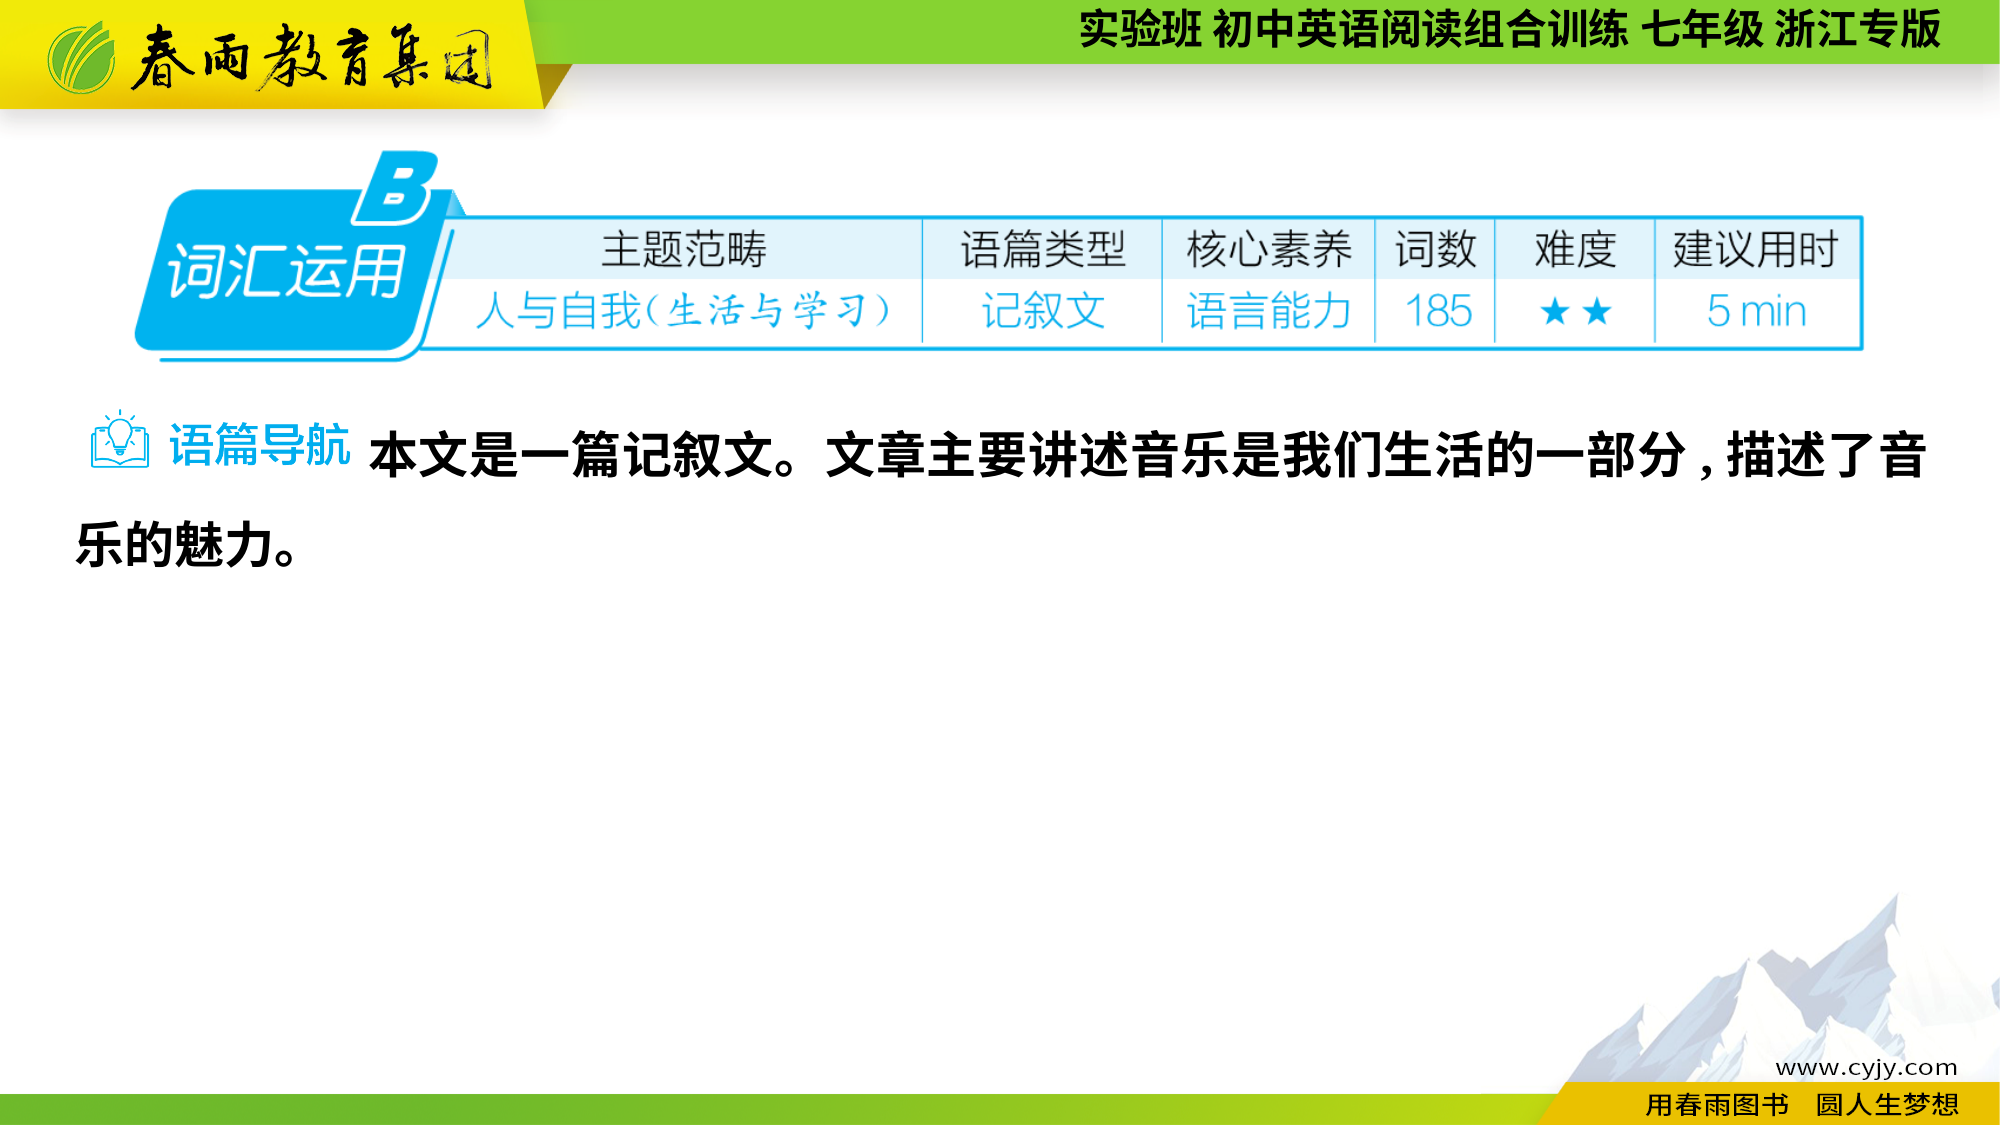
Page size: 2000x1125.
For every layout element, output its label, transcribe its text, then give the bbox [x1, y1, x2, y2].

list 本文是一篇记叙文。文章主要讲述音乐是我们生活的一部分,描述了音乐的魅力。 [59, 385, 1944, 572]
picture [0, 0, 2000, 1125]
